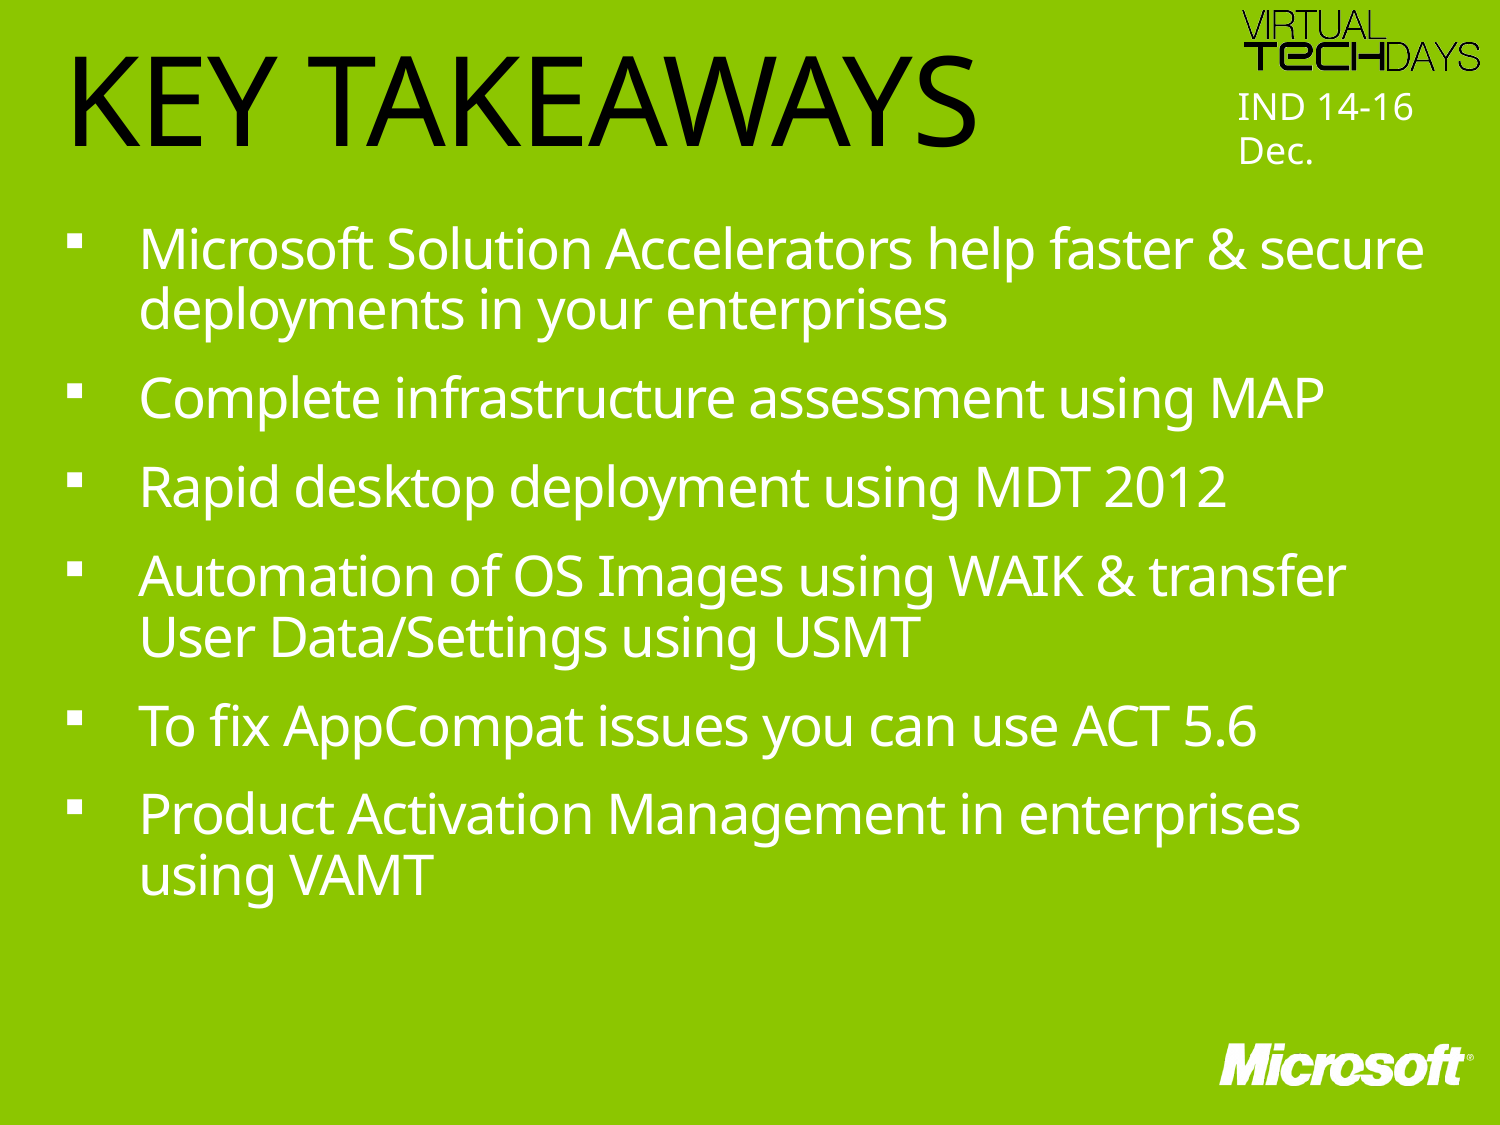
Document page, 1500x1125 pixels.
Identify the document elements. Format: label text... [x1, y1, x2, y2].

picture [1219, 1043, 1475, 1087]
picture [1237, 0, 1481, 83]
list Microsoft Solution Accelerators help faster & secure deployments in your enterprises Complete infrastructure assessment using MAP Rapid desktop deployment using MDT 2012 Automation of OS Images using WAIK & transfer User Data/Settings using USMT To fix AppCompat issues you can use ACT 5.6 Product Activation Management in enterprises using VAMT [63, 220, 1445, 859]
list KEY TAKEAWAYS [63, 38, 1445, 175]
